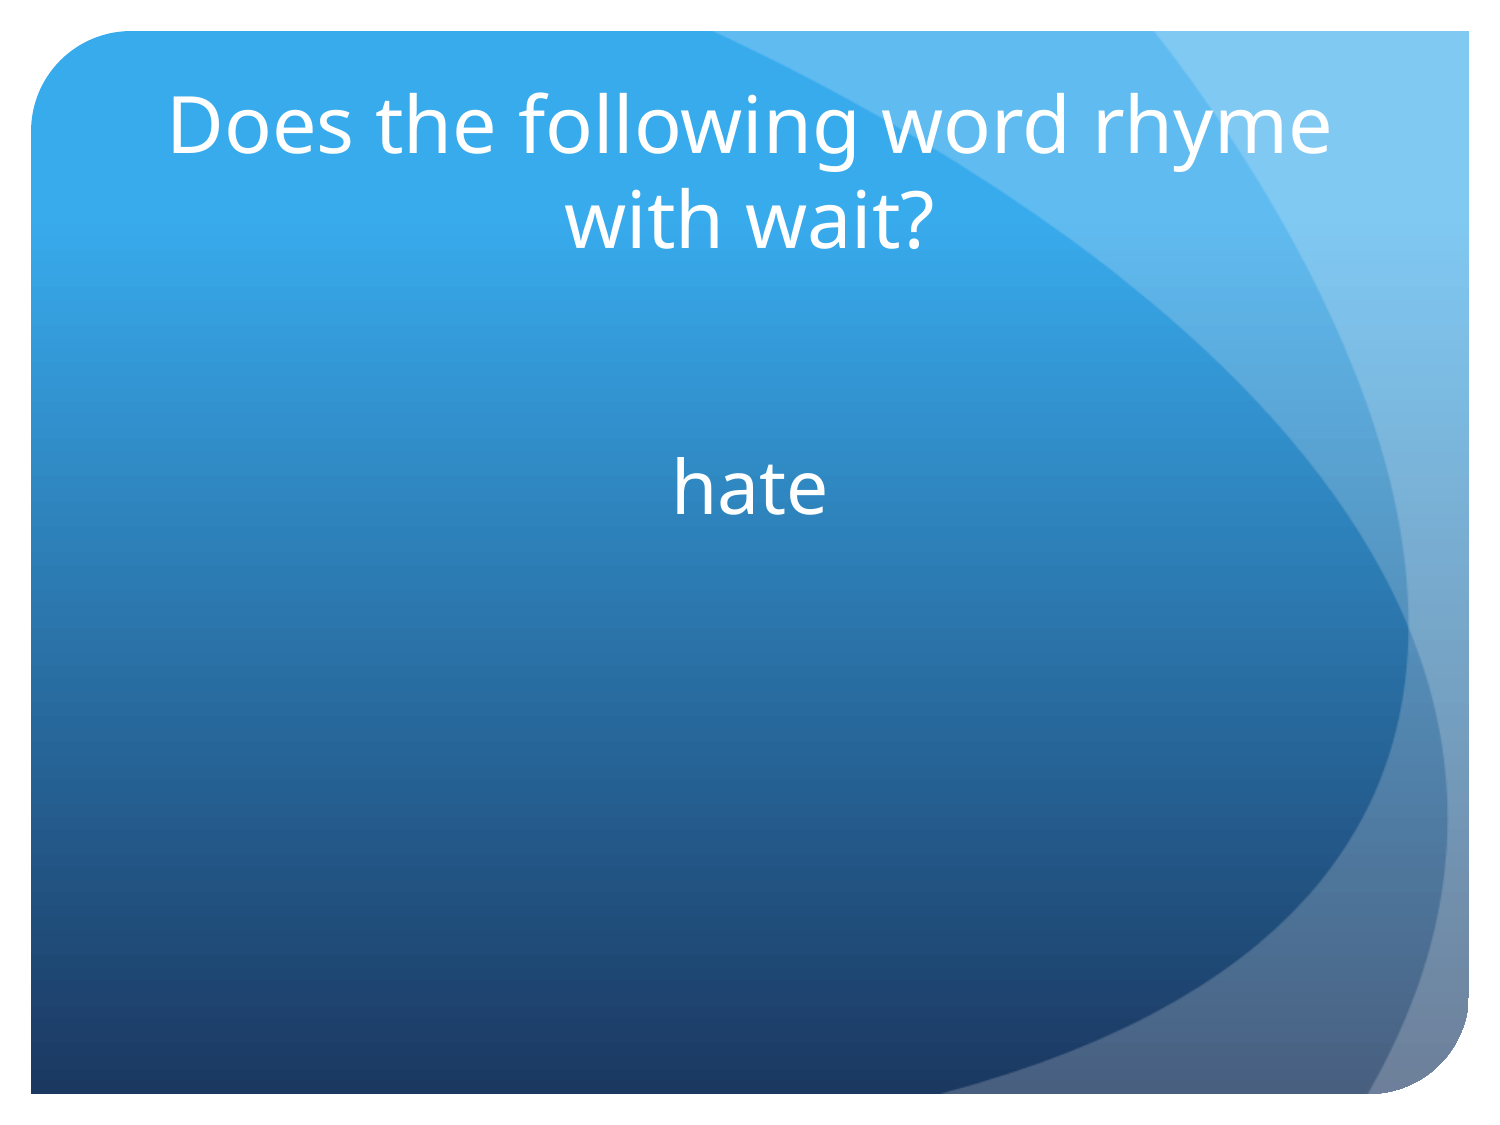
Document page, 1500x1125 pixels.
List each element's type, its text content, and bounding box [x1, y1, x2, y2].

list hate [127, 299, 1372, 991]
picture [24, 30, 1473, 1094]
title Does the following word rhyme with wait? [127, 62, 1372, 273]
